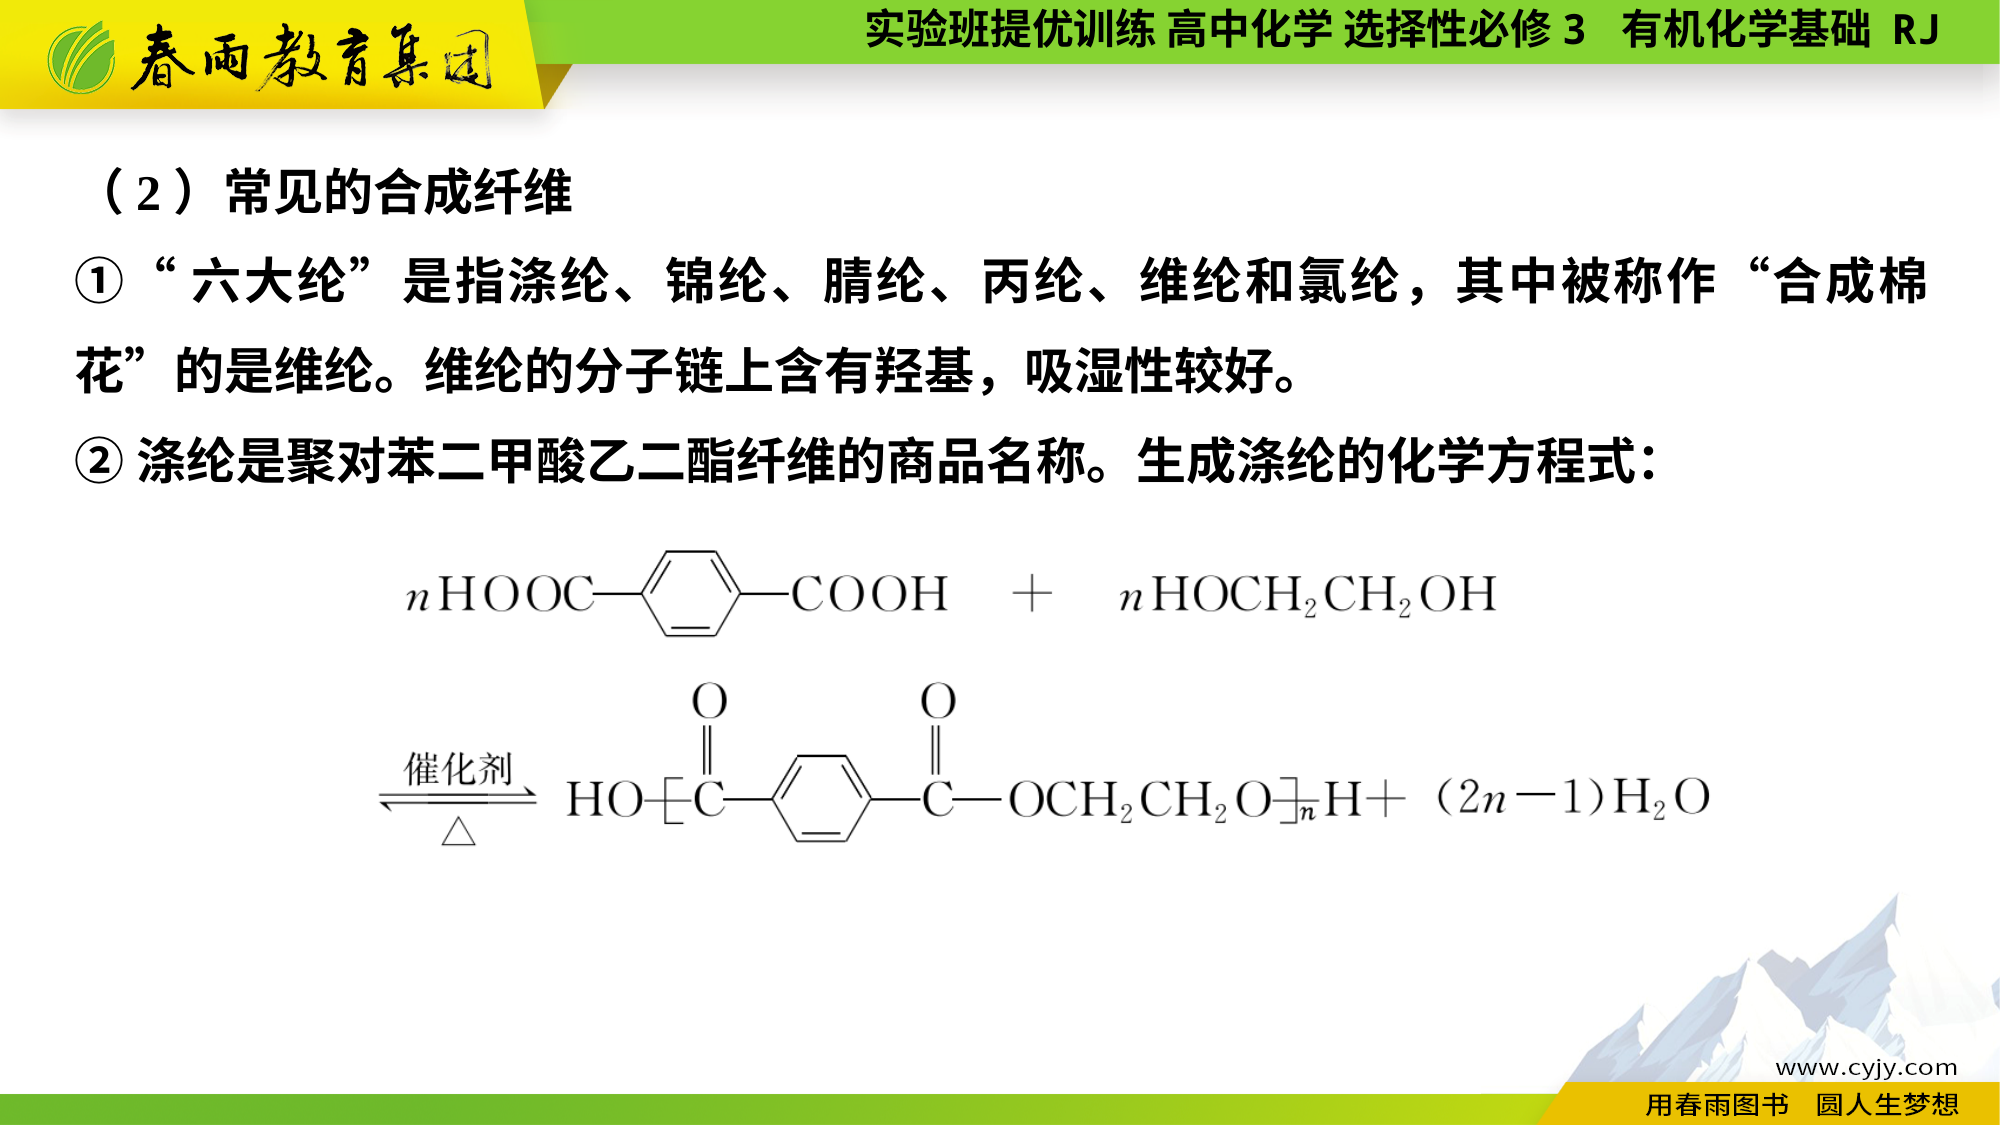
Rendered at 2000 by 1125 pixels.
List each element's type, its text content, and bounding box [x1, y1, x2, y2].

list （2）常见的合成纤维 ①“六大纶”是指涤纶、锦纶、腈纶、丙纶、维纶和氯纶，其中被称作“合成棉花”的是维纶。维纶的分子链上含有羟基，吸湿性较好。 ②涤纶是聚对苯二甲酸乙二酯纤维的商品名称。生成涤纶的化学方程式： [59, 122, 1944, 490]
picture [0, 0, 2000, 1125]
